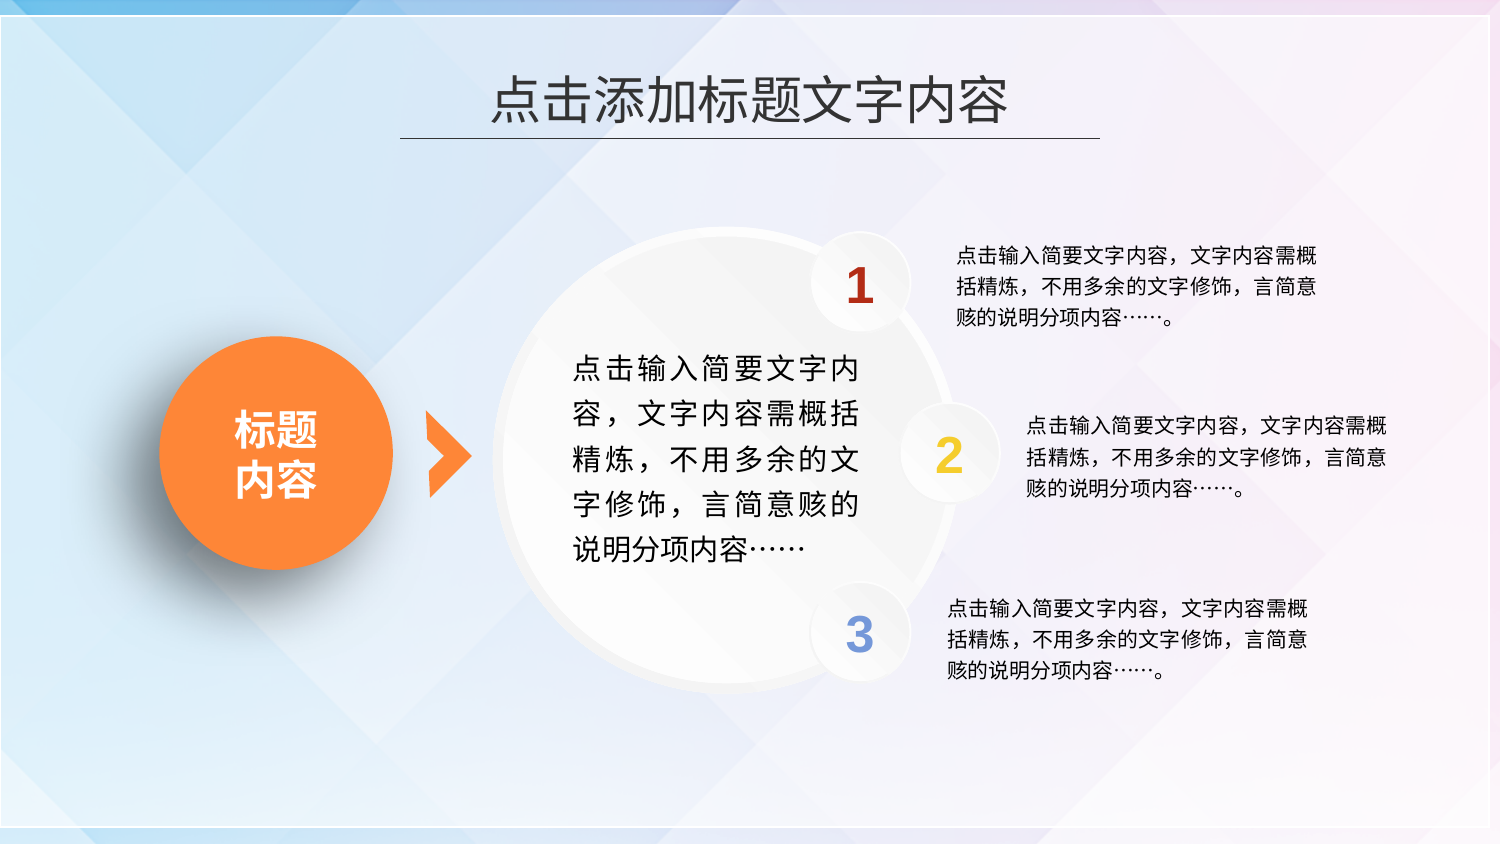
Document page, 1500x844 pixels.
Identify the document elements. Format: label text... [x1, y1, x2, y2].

picture [0, 0, 1500, 844]
text_box 点击添加标题文字内容 [472, 60, 1028, 138]
text_box [158, 335, 394, 571]
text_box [809, 231, 912, 334]
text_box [898, 401, 1001, 505]
text_box [425, 410, 472, 498]
text_box 点击输入简要文字内容，文字内容需概括精炼，不用多余的文字修饰，言简意赅的说明分项内容……。 [1026, 406, 1388, 501]
text_box 点击输入简要文字内容，文字内容需概括精炼，不用多余的文字修饰，言简意赅的说明分项内容……。 [960, 236, 1317, 330]
text_box 点击输入简要文字内容，文字内容需概括精炼，不用多余的文字修饰，言简意赅的说明分项内容……。 [960, 589, 1309, 684]
text_box 标题 内容 [234, 403, 318, 504]
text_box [809, 581, 912, 684]
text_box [492, 226, 960, 694]
